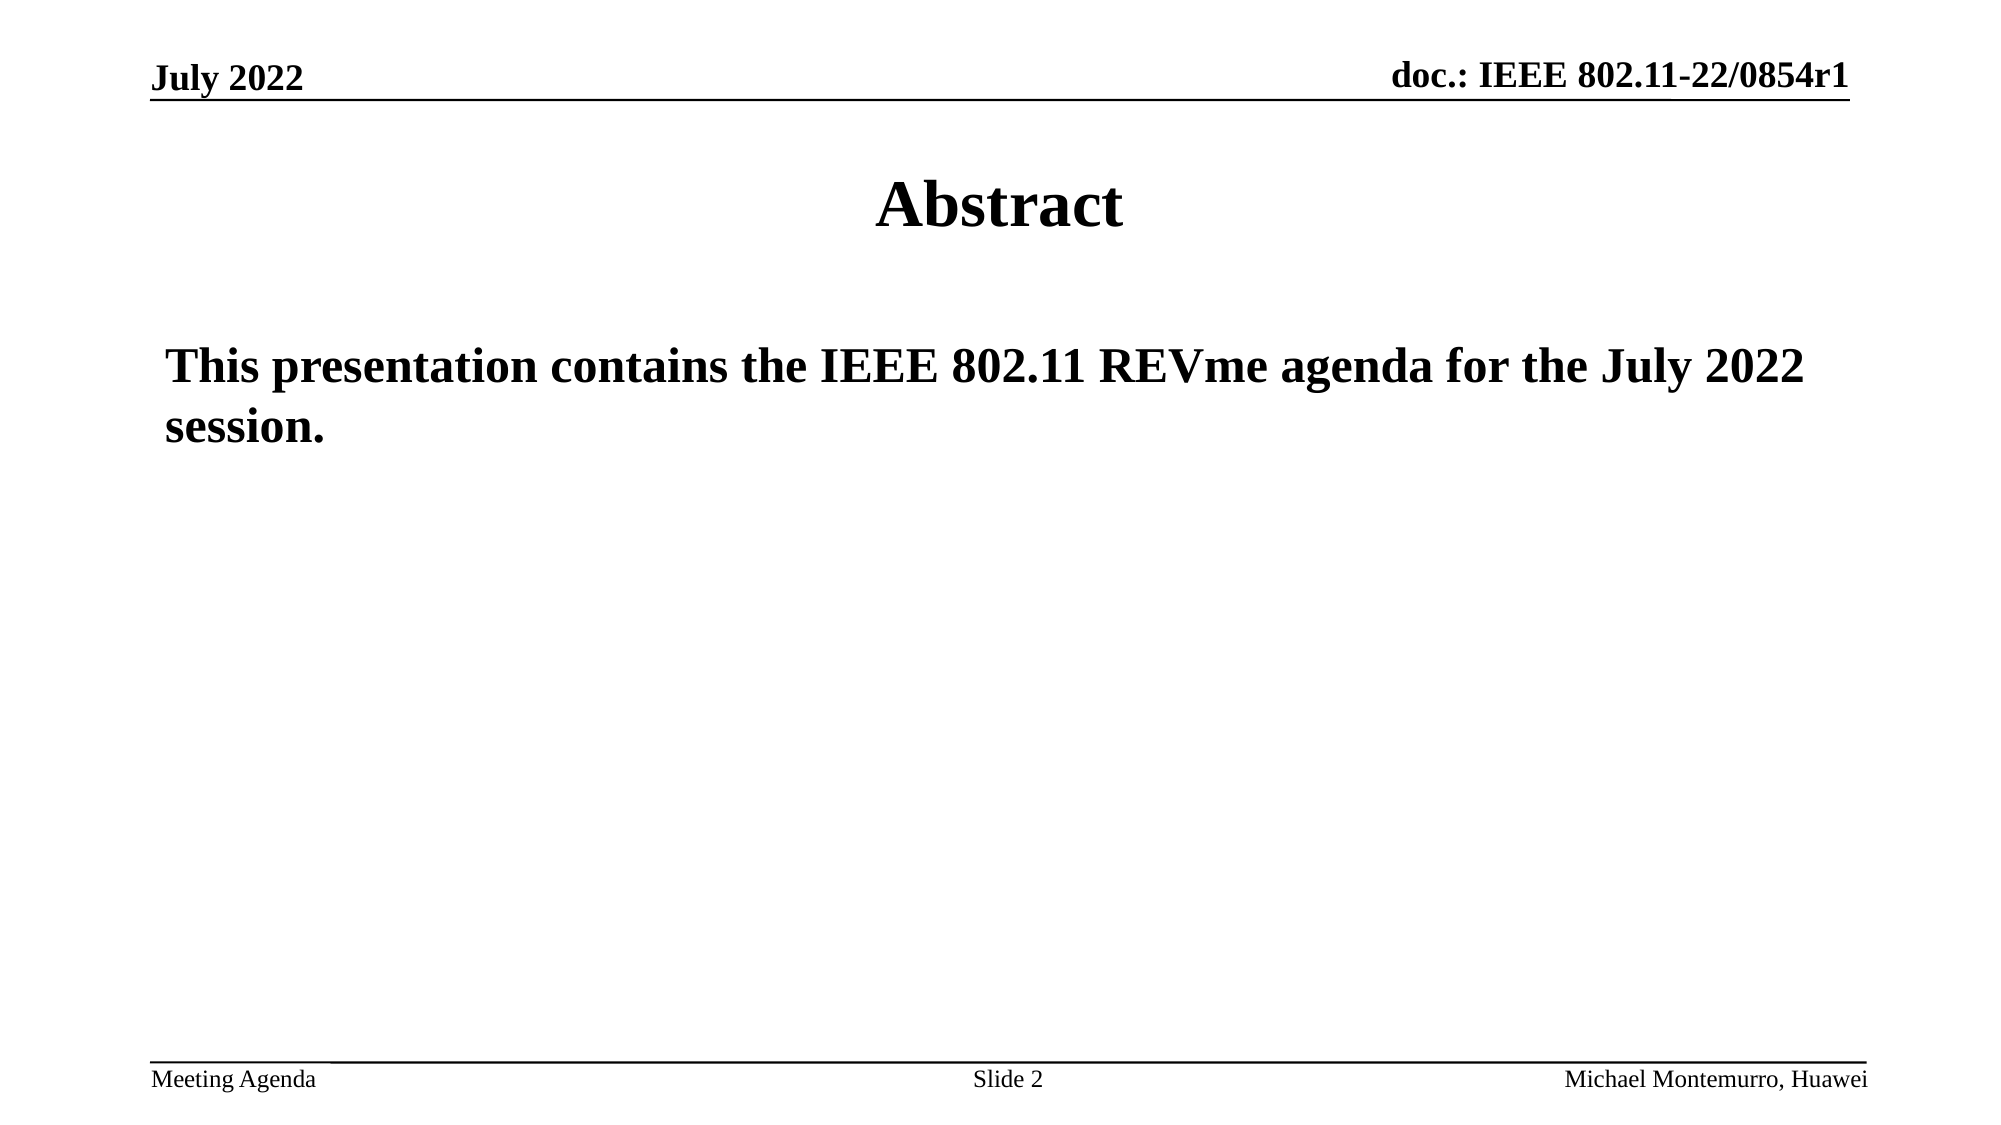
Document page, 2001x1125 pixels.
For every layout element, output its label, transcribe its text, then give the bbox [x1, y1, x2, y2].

list This presentation contains the IEEE 802.11 REVme agenda for the July 2022 session. [150, 324, 1850, 1000]
slide_number Slide 2 [972, 1061, 1045, 1093]
footer Michael Montemurro, Huawei [1266, 1061, 1869, 1093]
title Abstract [150, 112, 1850, 288]
